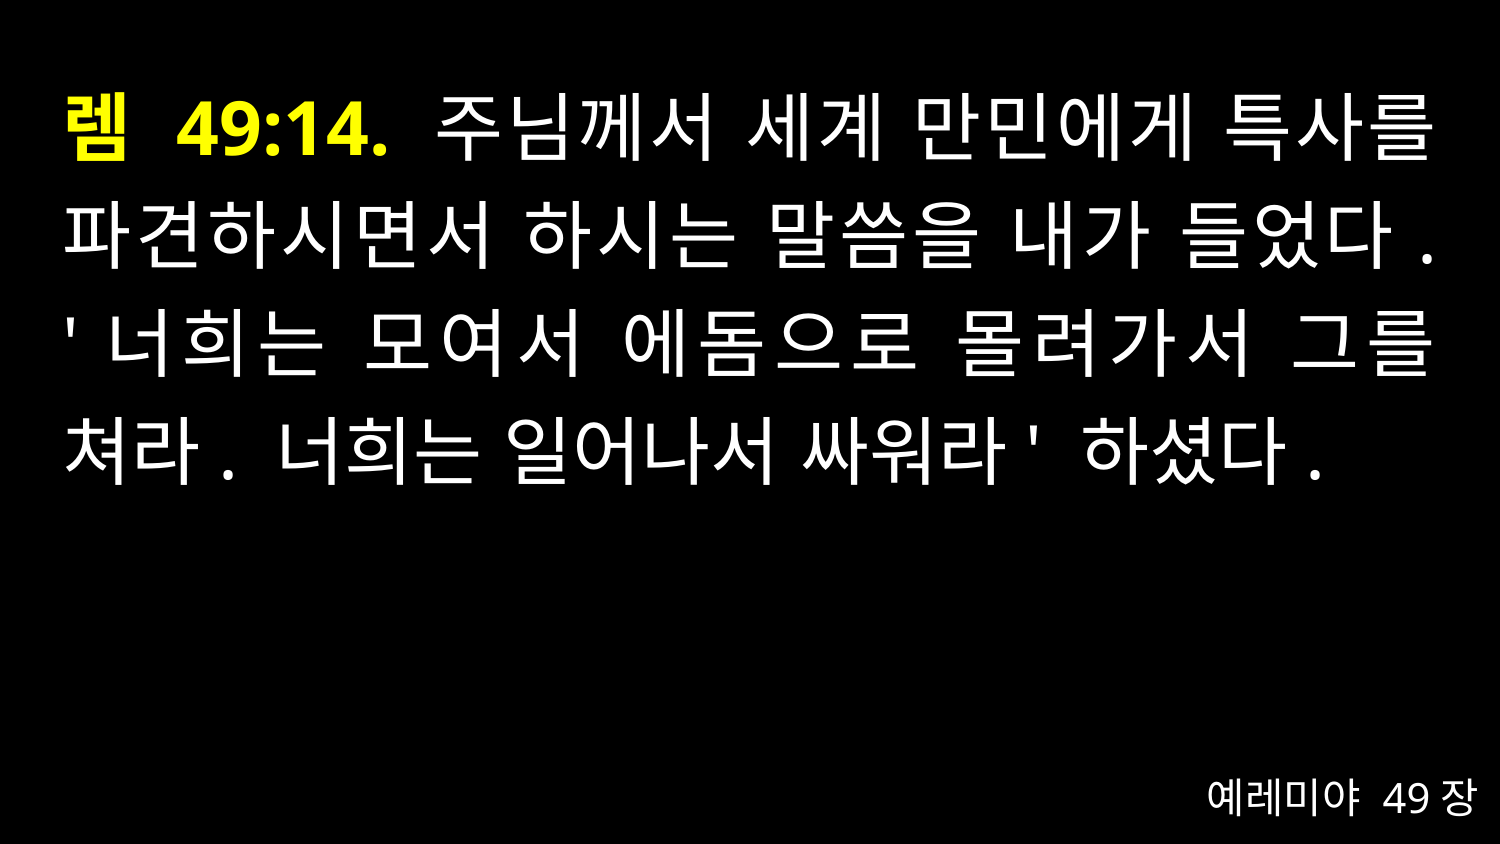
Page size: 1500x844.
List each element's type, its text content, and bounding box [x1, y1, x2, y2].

title 렘 49:14. 주님께서 세계 만민에게 특사를 파견하시면서 하시는 말씀을 내가 들었다. '너희는 모여서 에돔으로 몰려가서 그를 쳐라. 너희는 일어나서 싸워라' 하셨다. [0, 0, 1500, 844]
subtitle 예레미야 49장 [916, 770, 1500, 844]
